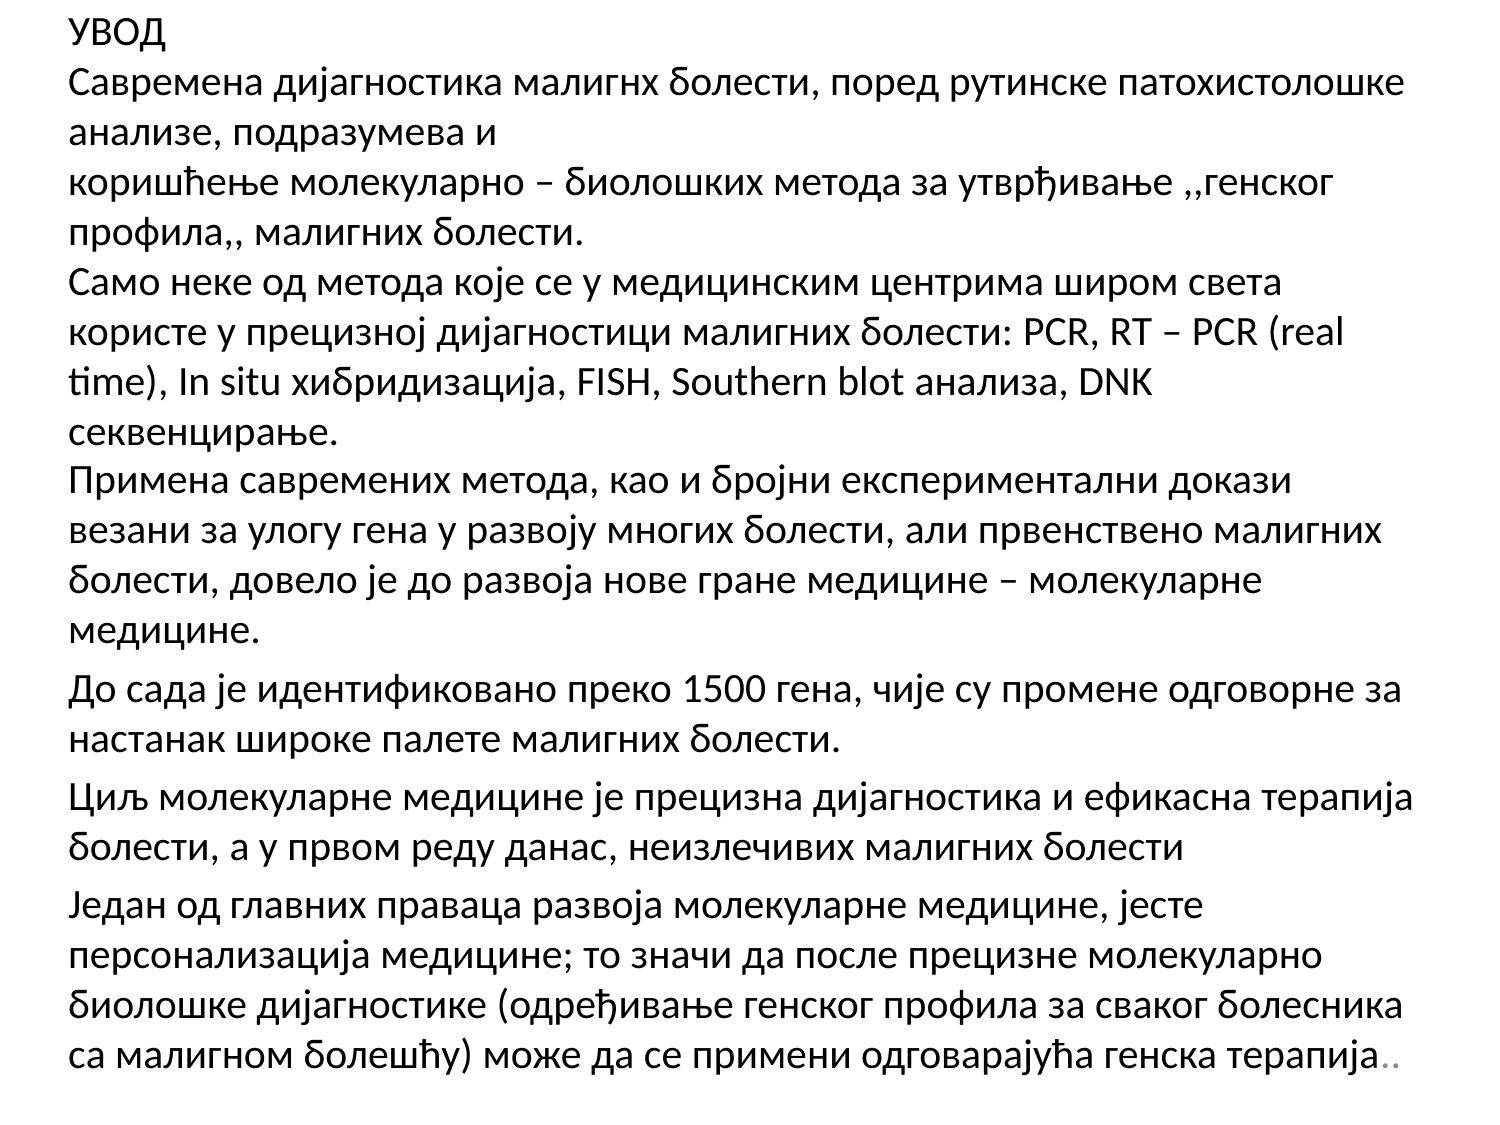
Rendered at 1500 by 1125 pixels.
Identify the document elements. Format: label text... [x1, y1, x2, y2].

subtitle Примена савремених метода, као и бројни експериментални докази везани за улогу гена у развоју многих болести, али првенствено малигних болести, довело је до развоја нове гране медицине – молекуларне медицине. До сада је идентификовано преко 1500 гена, чије су промене одговорне за настанак широке палете малигних болести. Циљ молекуларне медицине је прецизна дијагностика и ефикасна терапија болести, а у првом реду данас, неизлечивих малигних болести Један од главних праваца развоја молекуларне медицине, јесте персонализација медицине; то значи да после прецизне молекуларно биолошке дијагностике (одређивање генског профила за сваког болесника са малигном болешћу) може да се примени одговарајућа генска терапија.. [53, 444, 1436, 1059]
title УВОД Савремена дијагностика малигнх болести, поред рутинске патохистолошке анализе, подразумева и коришћење молекуларно – биолошких метода за утврђивање ,,генског профила,, малигних болести. Само неке од метода које се у медицинским центрима широм света користе у прецизној дијагностици малигних болести: PCR, RT – PCR (real time), In situ хибридизација, FISH, Southern blot анализа, DNK секвенцирање. [53, 30, 1447, 528]
